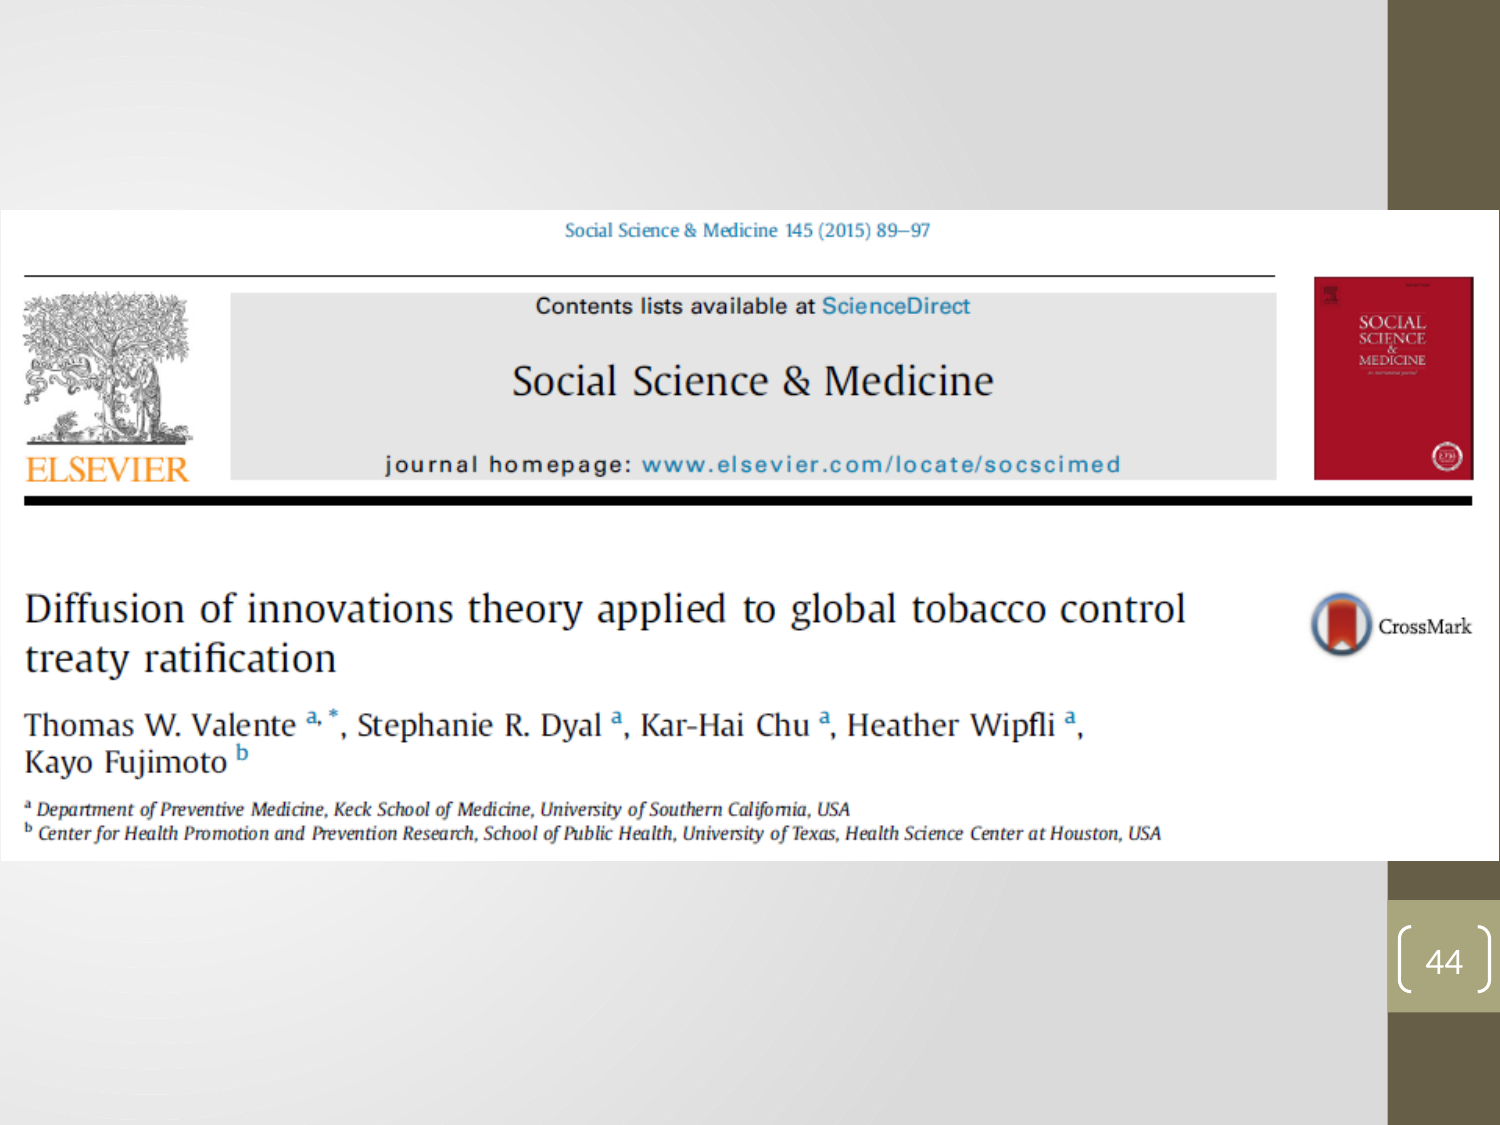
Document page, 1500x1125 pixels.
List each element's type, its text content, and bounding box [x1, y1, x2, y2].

picture [1, 210, 1499, 862]
slide_number 44 [1397, 925, 1492, 994]
